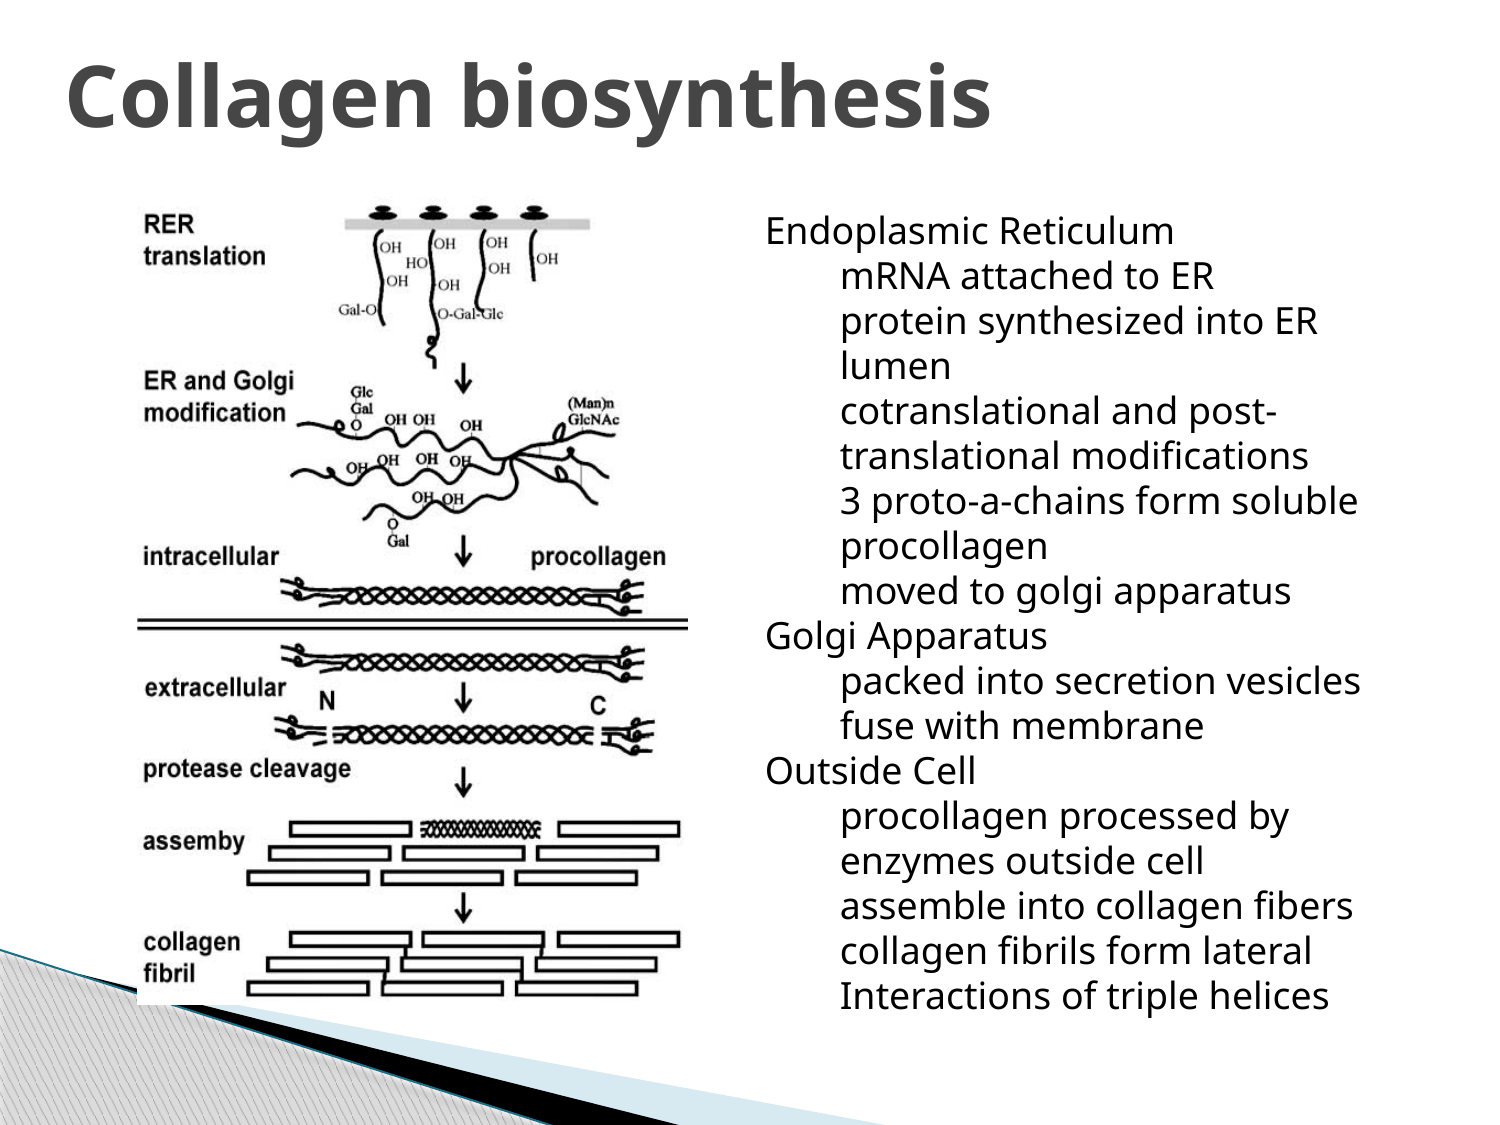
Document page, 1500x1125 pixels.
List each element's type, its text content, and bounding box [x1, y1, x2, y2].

title Collagen biosynthesis [50, 0, 1400, 188]
text_box Endoplasmic Reticulum mRNA attached to ER protein synthesized into ER lumen cotranslational and post-translational modifications 3 proto-a-chains form soluble procollagen moved to golgi apparatus Golgi Apparatus packed into secretion vesicles fuse with membrane Outside Cell procollagen processed by enzymes outside cell assemble into collagen fibers collagen fibrils form lateral Interactions of triple helices [750, 199, 1400, 1115]
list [137, 187, 688, 1006]
